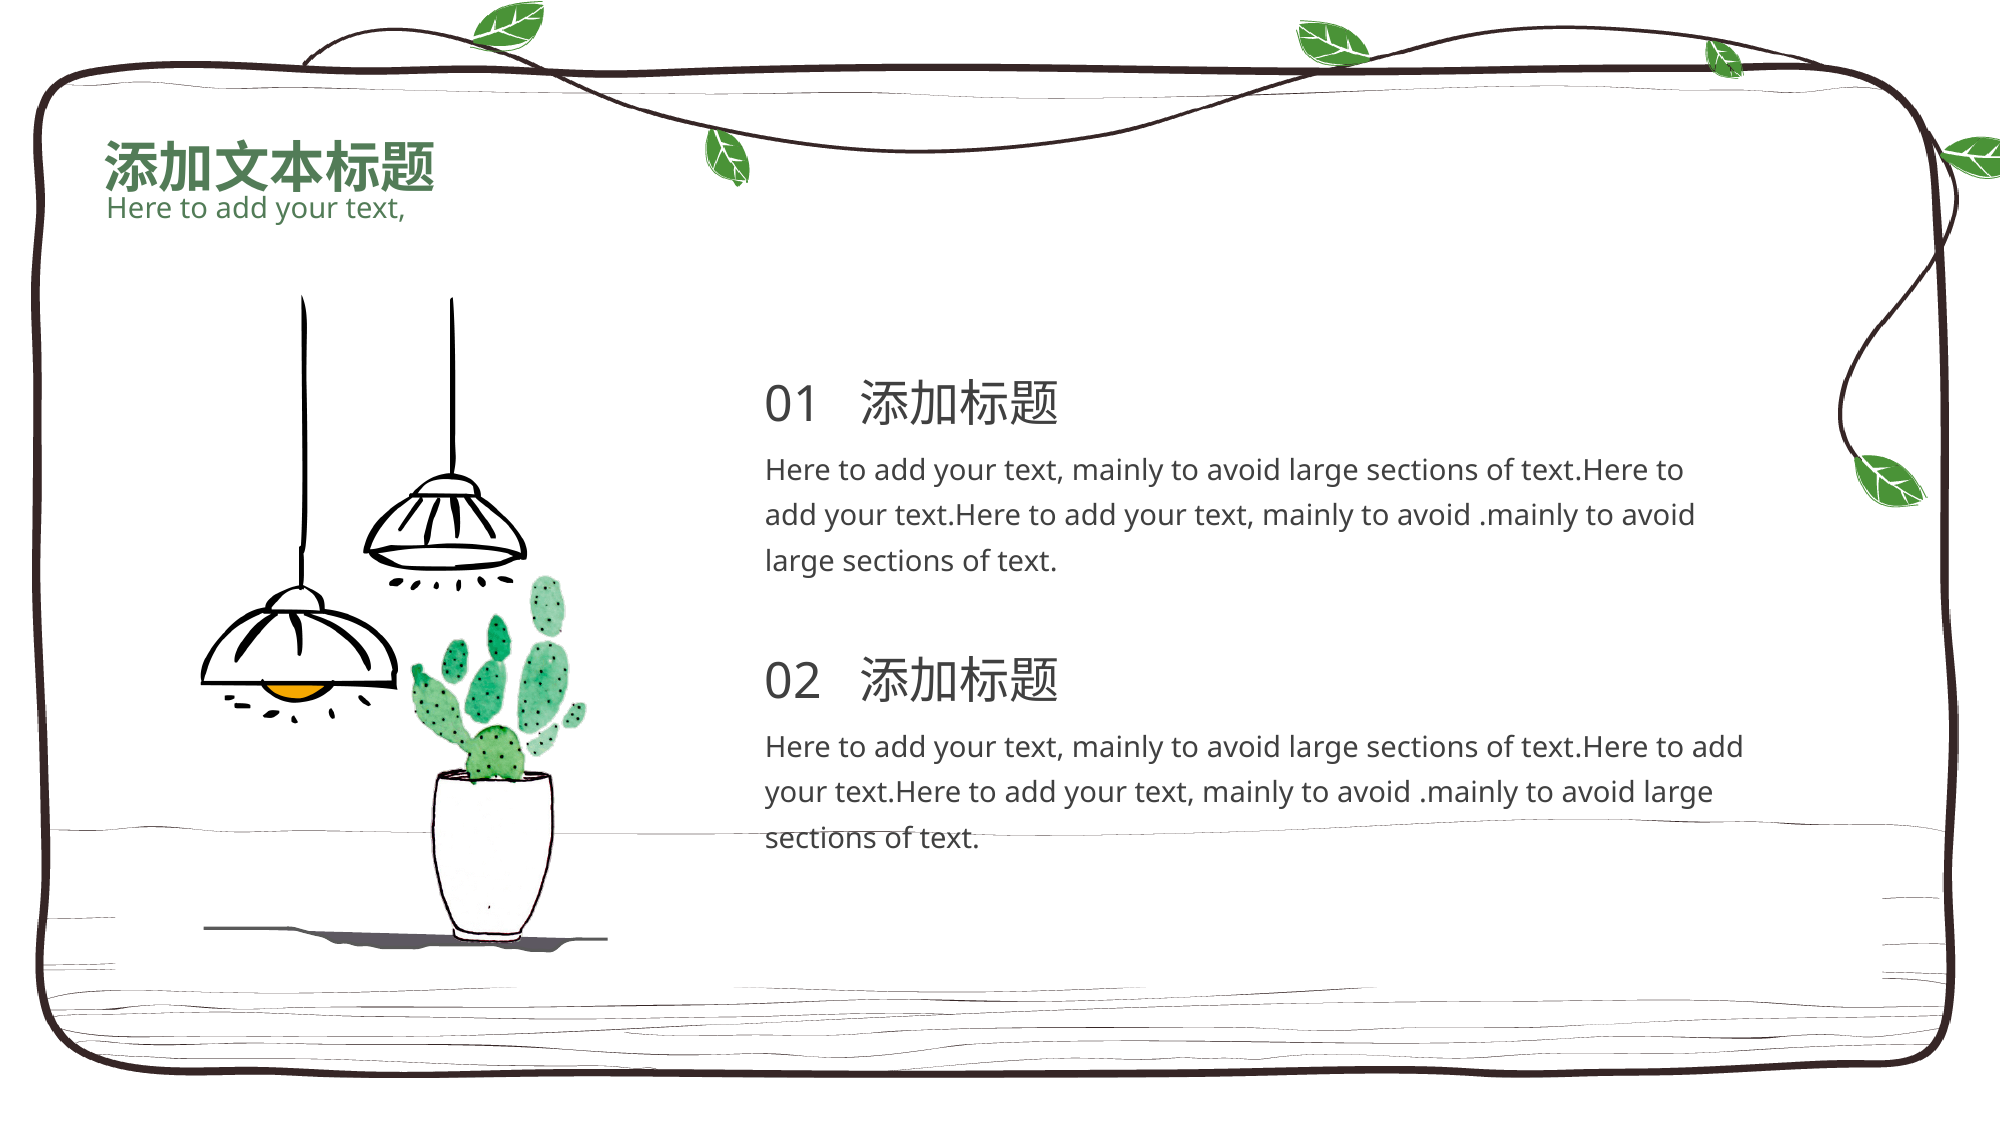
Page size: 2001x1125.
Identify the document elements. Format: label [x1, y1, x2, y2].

text_box [31, 1, 2000, 1078]
text_box [749, 640, 1787, 863]
picture [163, 279, 608, 963]
text_box [749, 363, 1723, 586]
text_box [0, 91, 571, 233]
